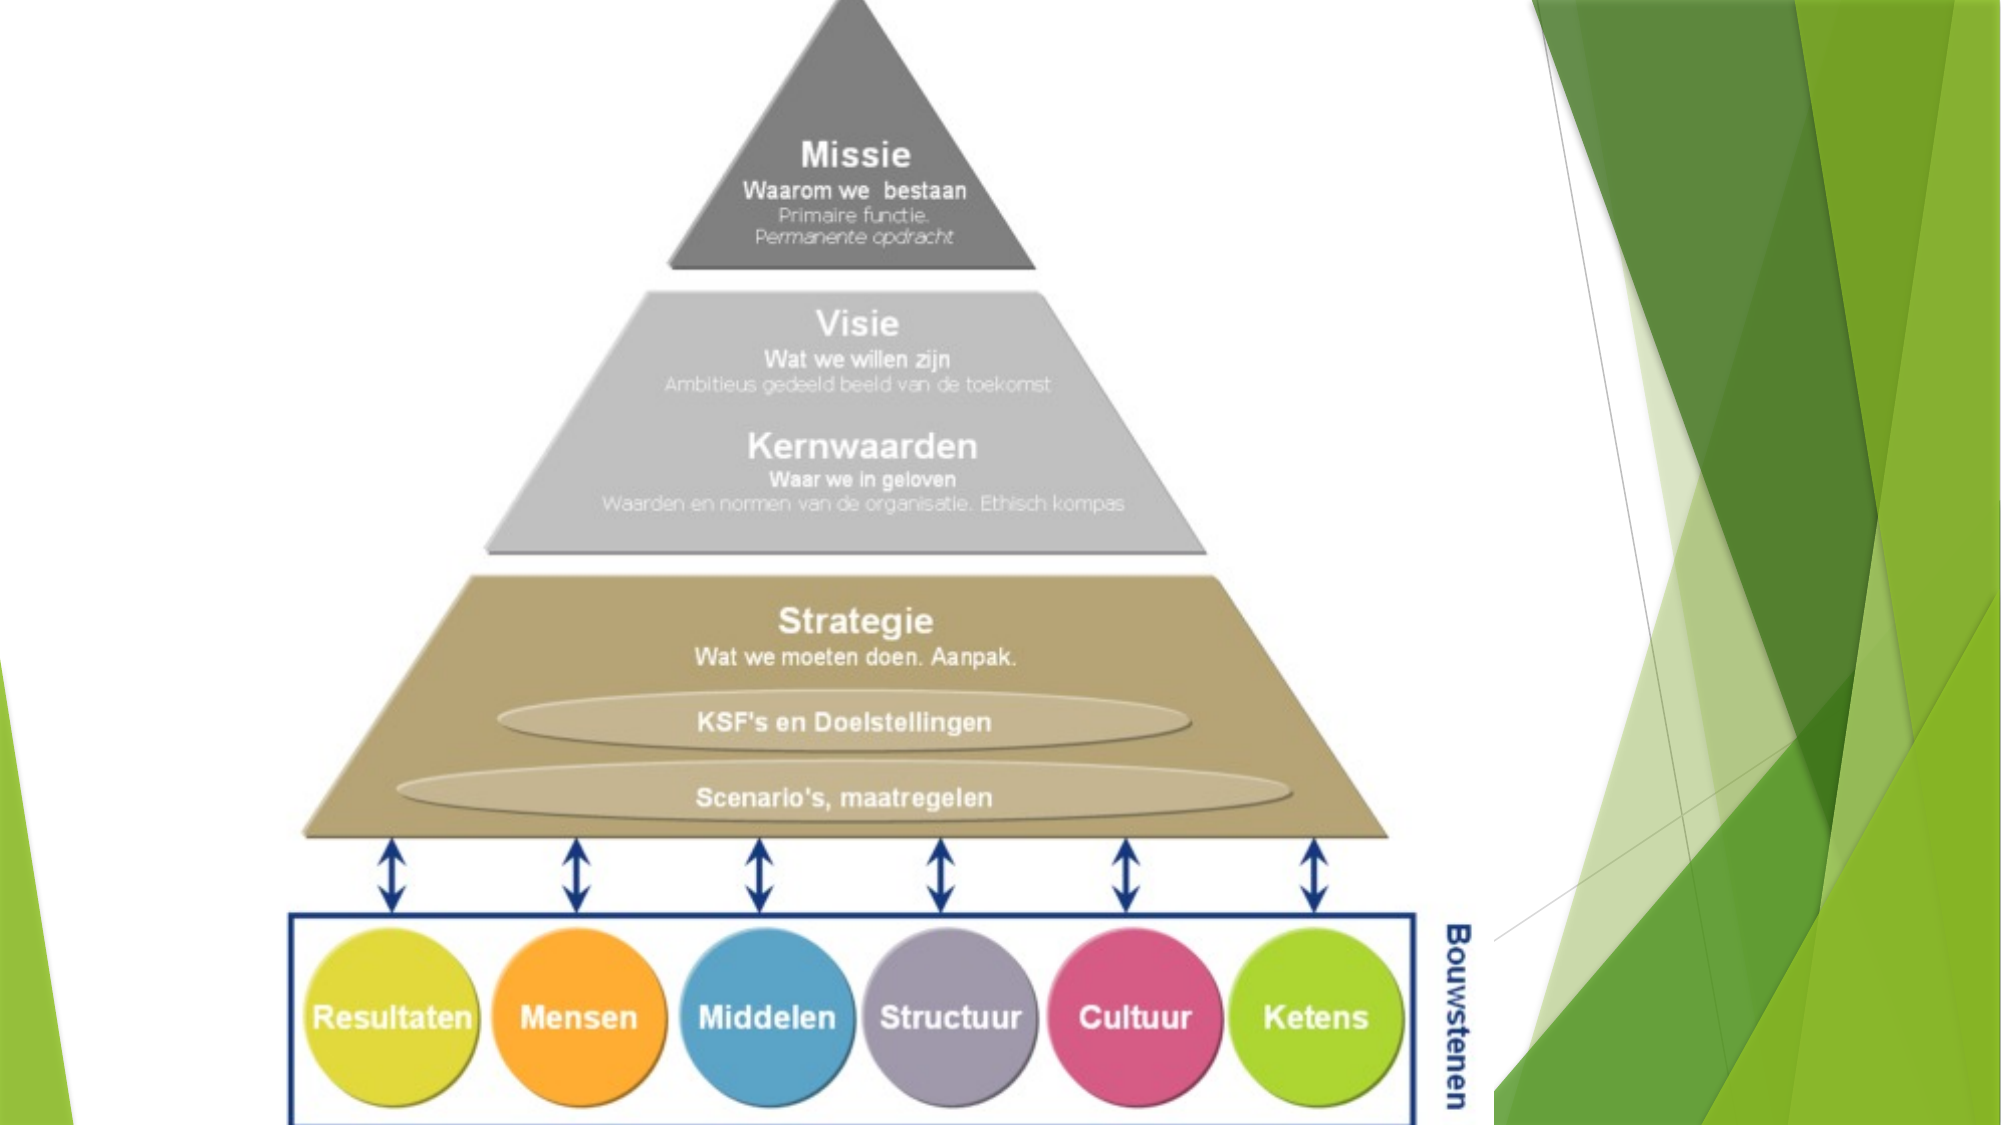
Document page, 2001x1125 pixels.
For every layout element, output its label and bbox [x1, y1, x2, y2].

list [254, 0, 1495, 1125]
